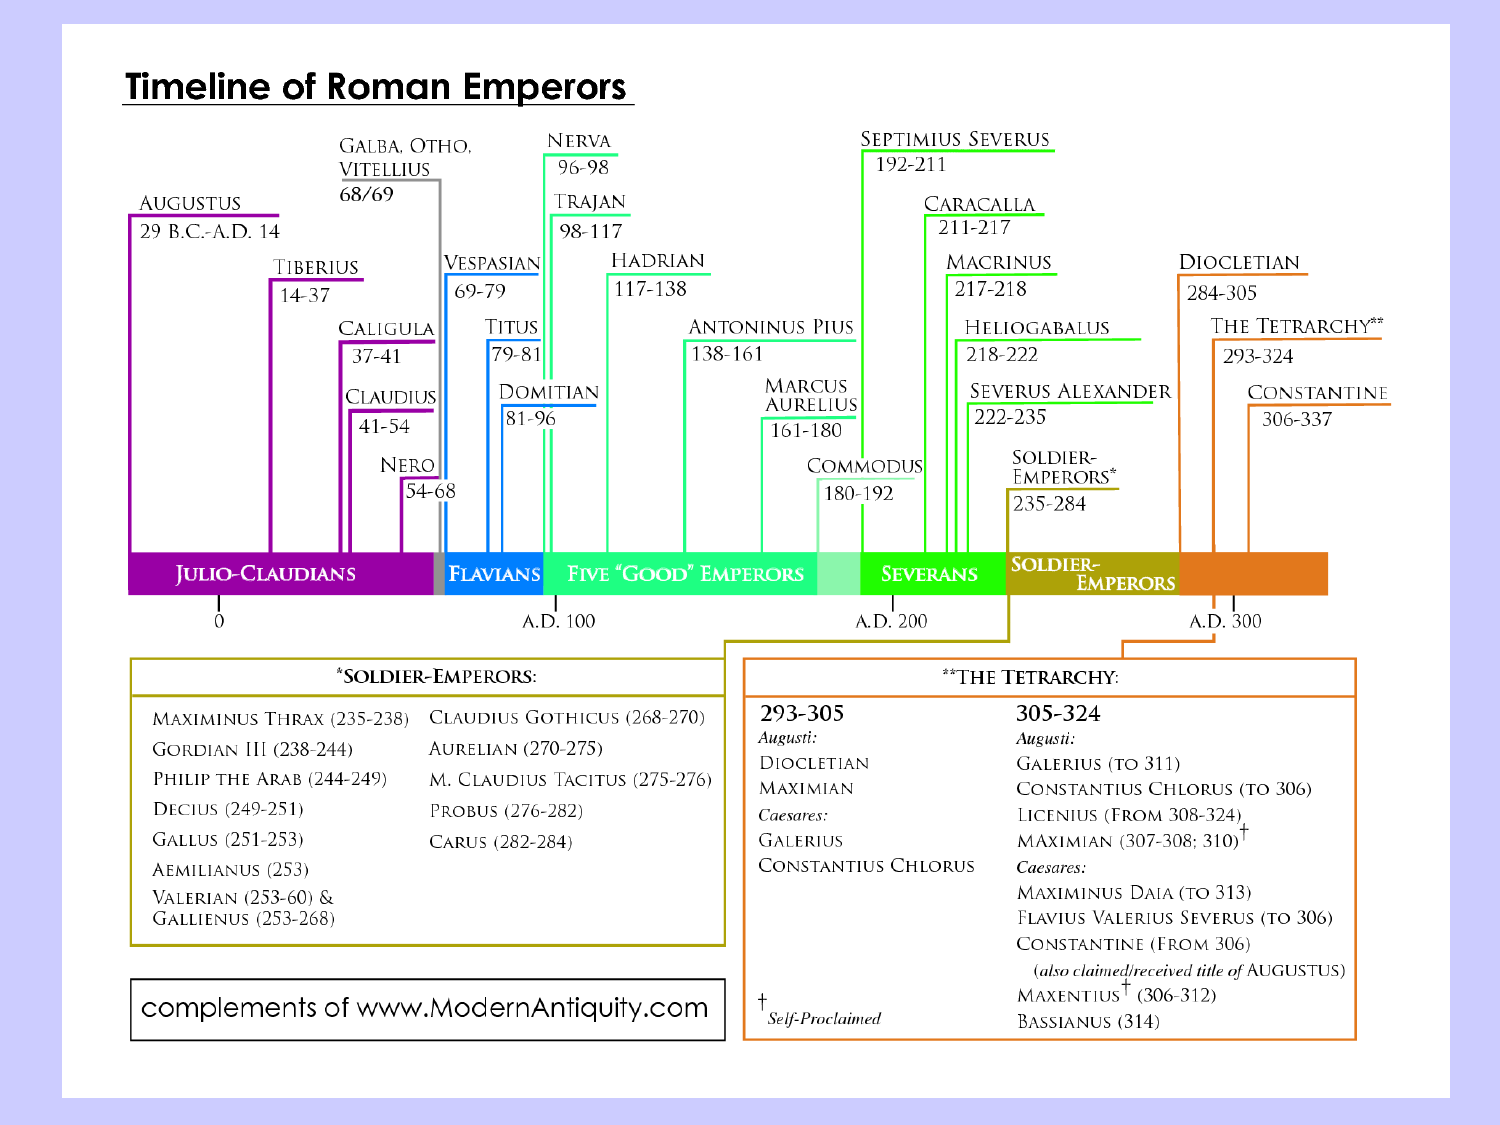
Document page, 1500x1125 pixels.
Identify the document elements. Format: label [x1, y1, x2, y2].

picture [62, 24, 1451, 1098]
